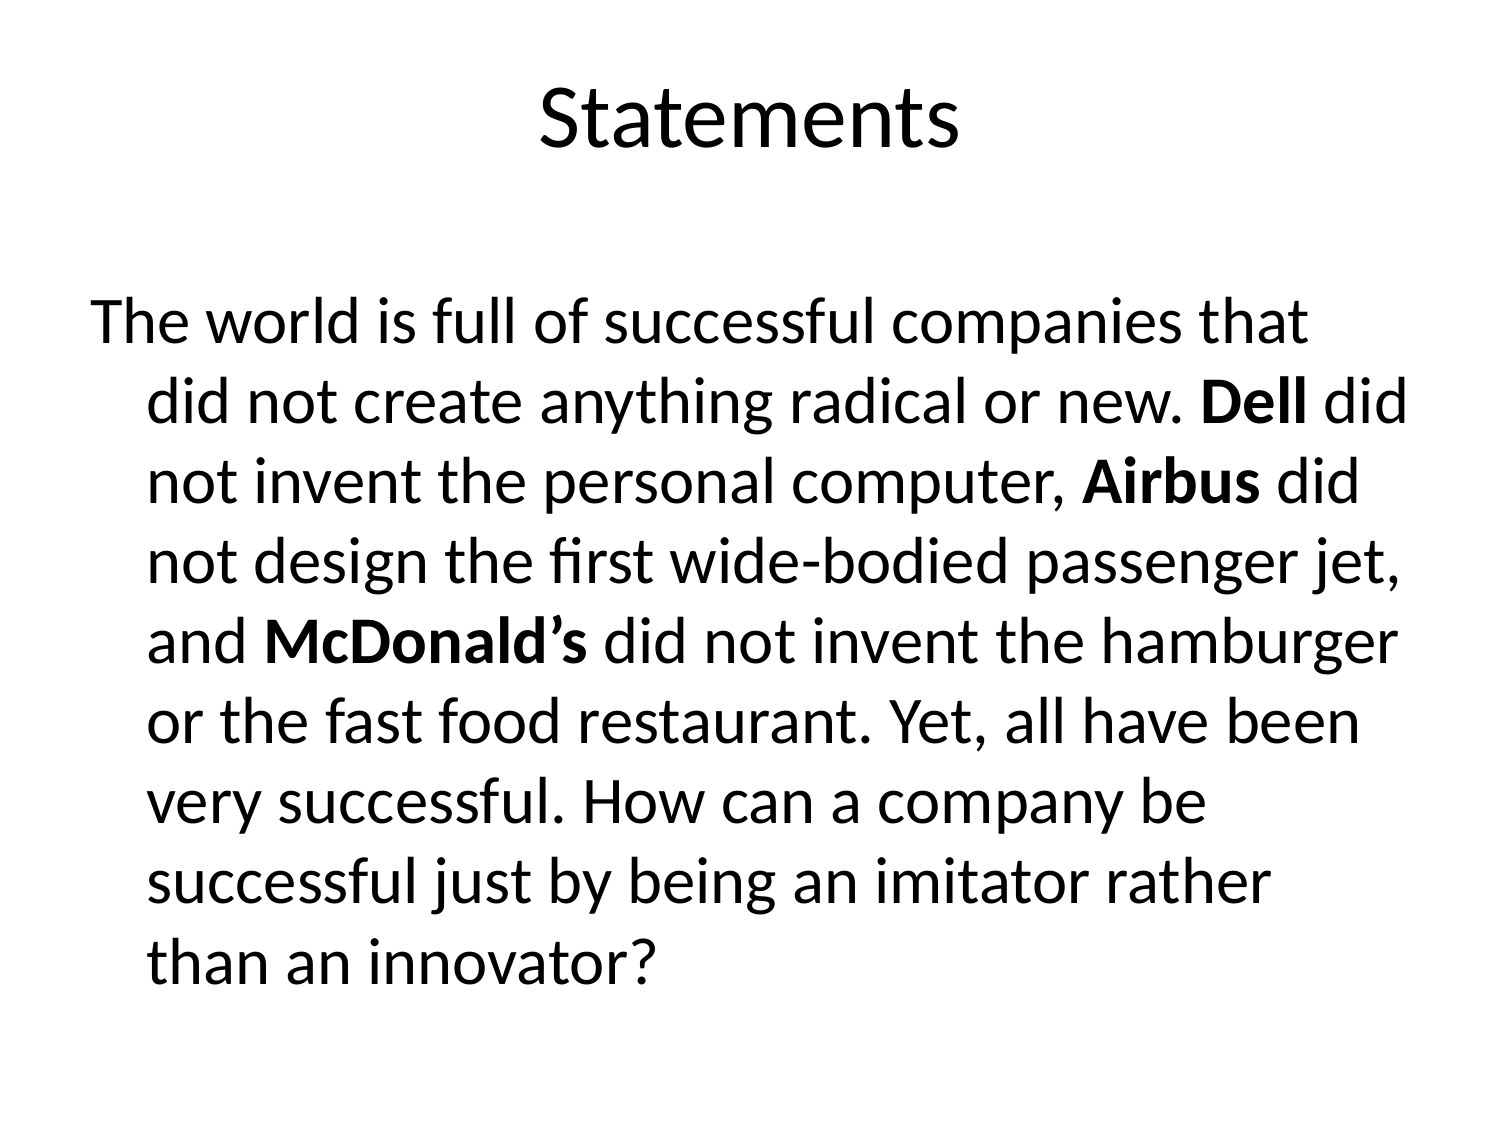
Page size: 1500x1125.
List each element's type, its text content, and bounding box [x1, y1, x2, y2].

list The world is full of successful companies that did not create anything radical or new. Dell did not invent the personal computer, Airbus did not design the first wide-bodied passenger jet, and McDonald’s did not invent the hamburger or the fast food restaurant. Yet, all have been very successful. How can a company be successful just by being an imitator rather than an innovator? [75, 175, 1425, 1005]
title Statements [75, 45, 1425, 175]
